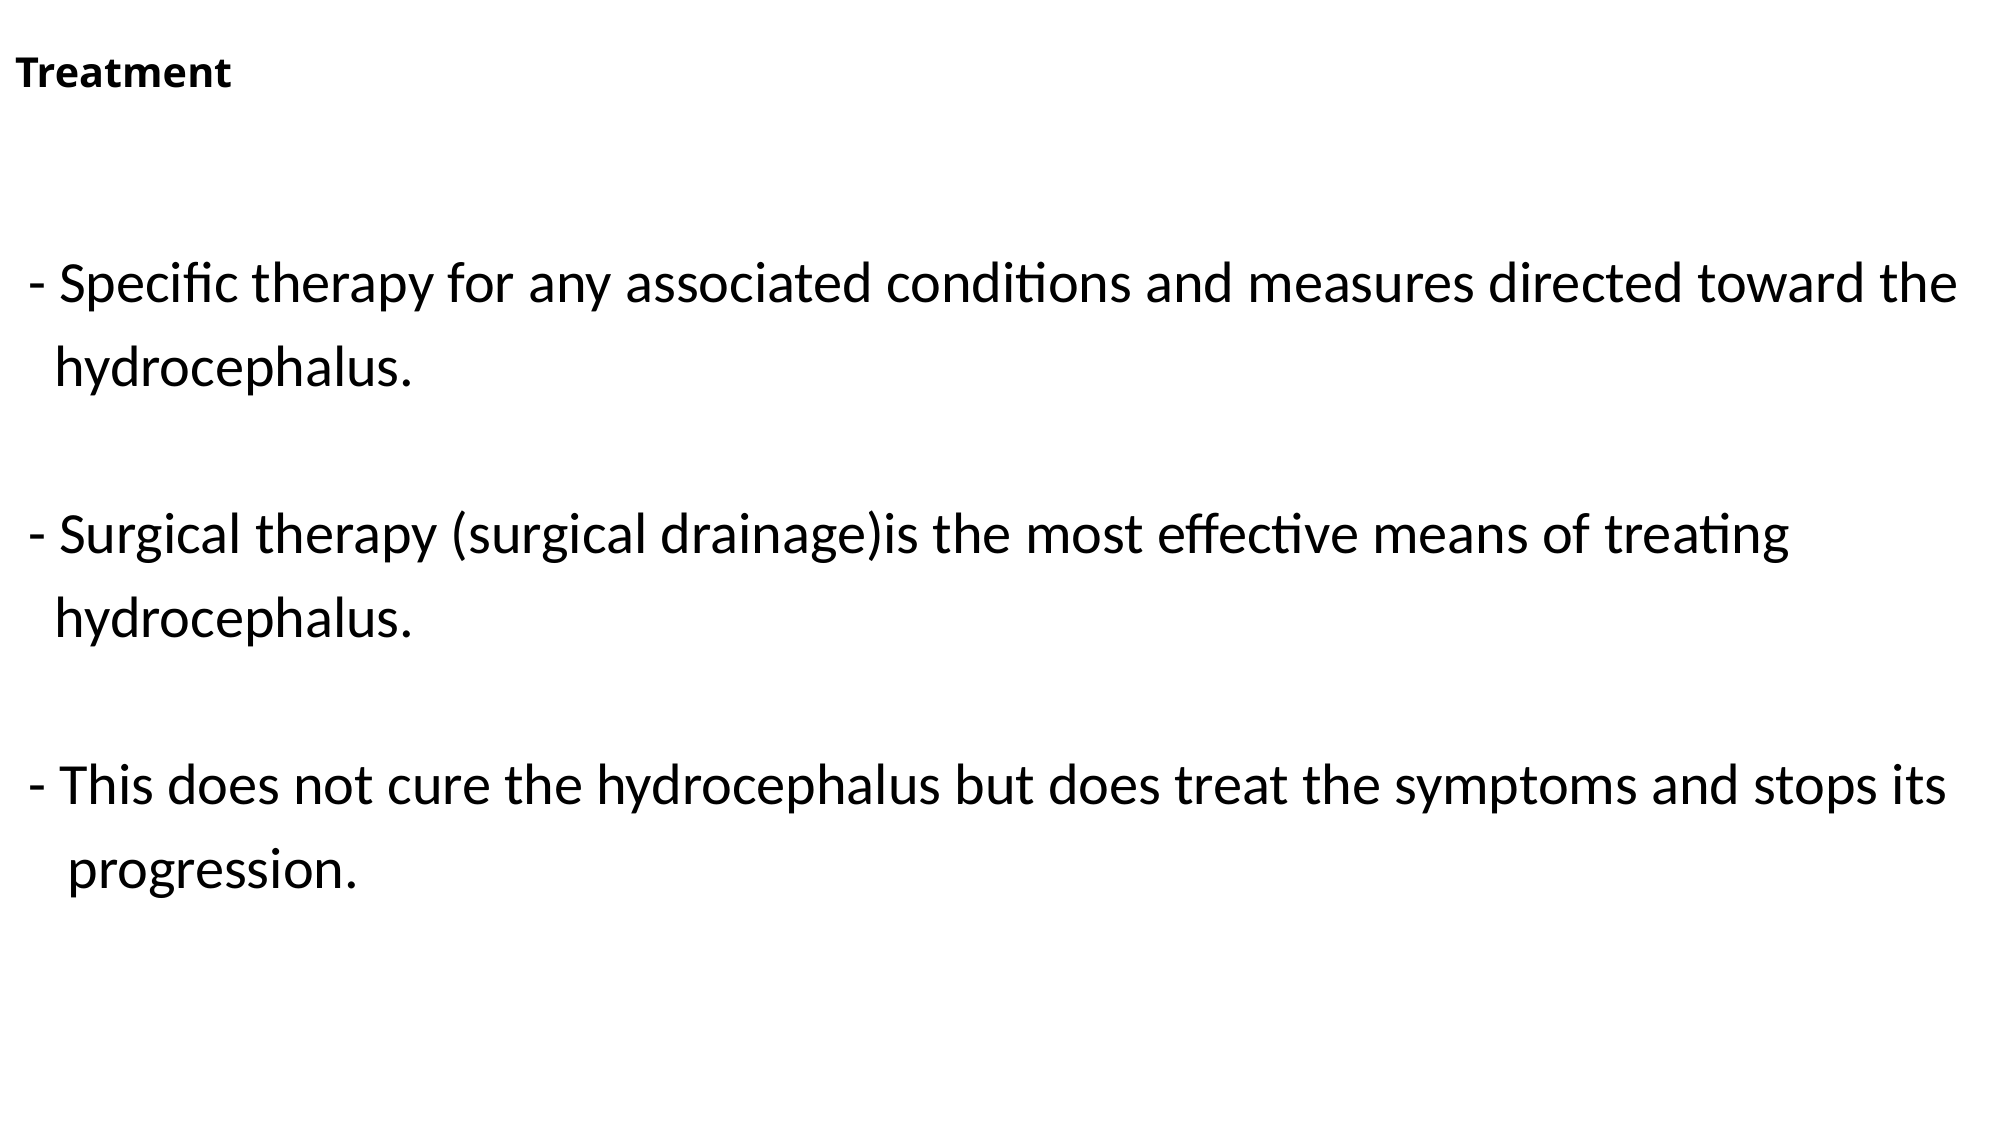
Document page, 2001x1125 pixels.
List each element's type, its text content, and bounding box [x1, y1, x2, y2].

title Treatment [0, 0, 1863, 154]
list - Specific therapy for any associated conditions and measures directed toward the hydrocephalus. - Surgical therapy (surgical drainage)is the most effective means of treating hydrocephalus. - This does not cure the hydrocephalus but does treat the symptoms and stops its progression. [0, 154, 2000, 1125]
